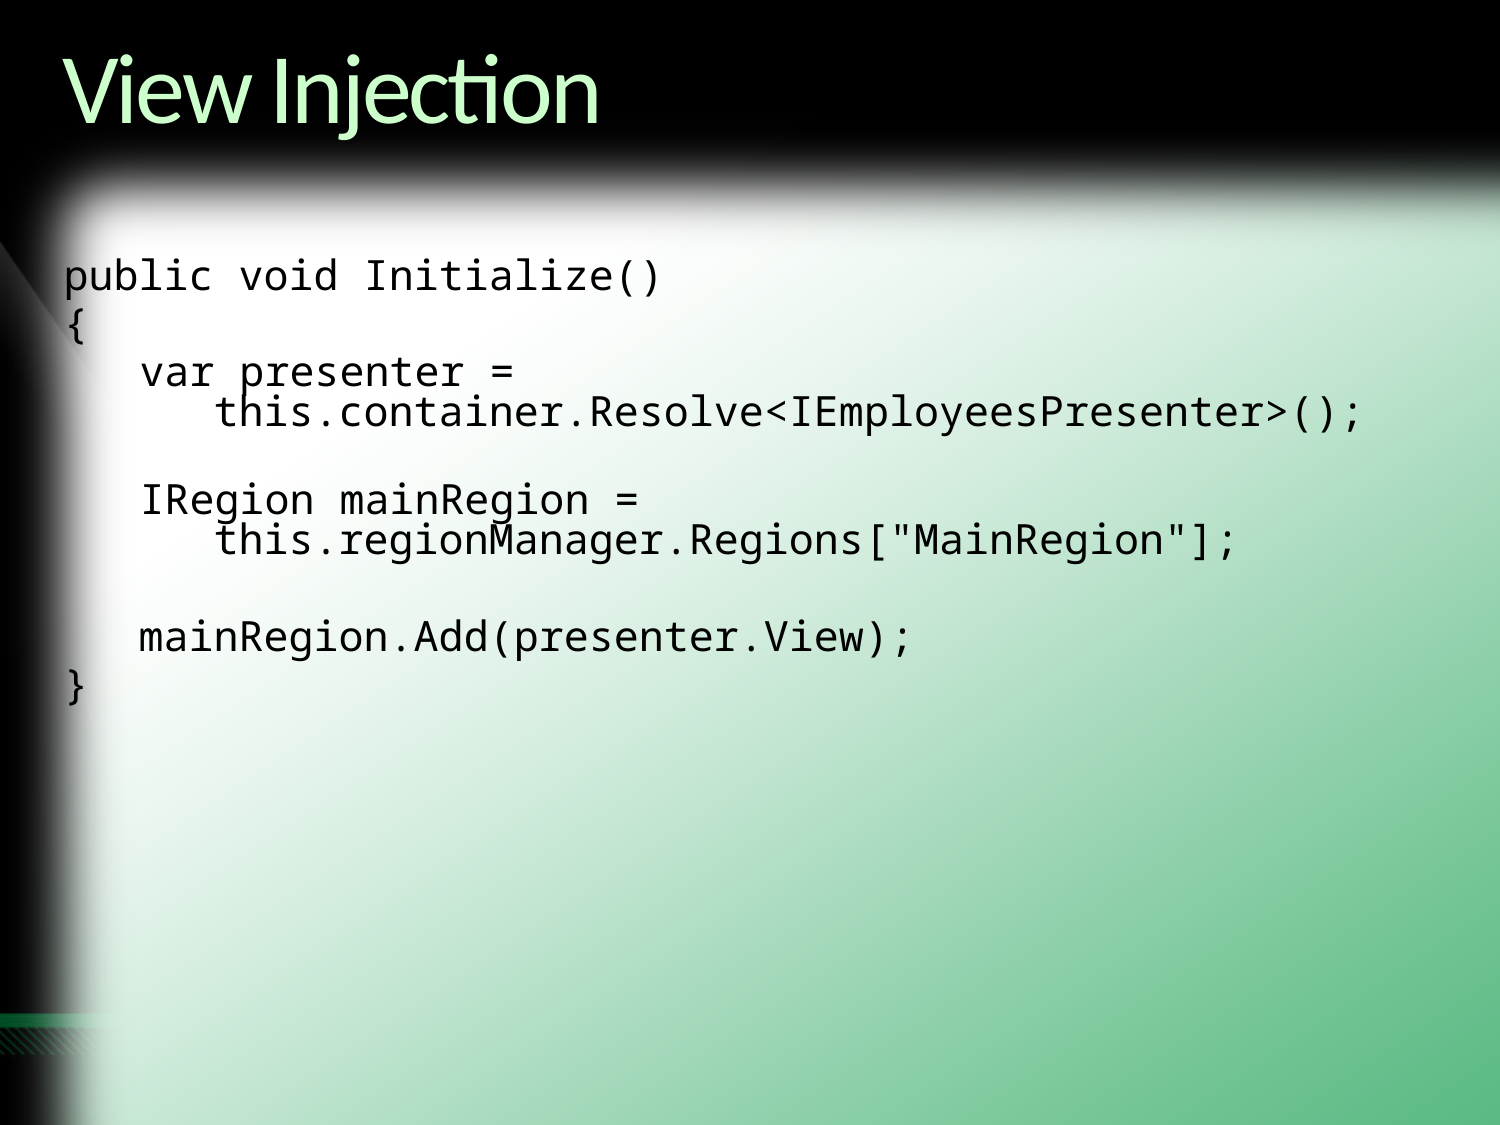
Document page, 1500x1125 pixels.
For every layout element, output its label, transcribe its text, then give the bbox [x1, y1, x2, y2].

list public void Initialize() { var presenter = this.container.Resolve<IEmployeesPresenter>(); IRegion mainRegion = this.regionManager.Regions["MainRegion"]; mainRegion.Add(presenter.View); } [63, 257, 1433, 537]
picture [0, 0, 1500, 1125]
title View Injection [62, 37, 1438, 147]
